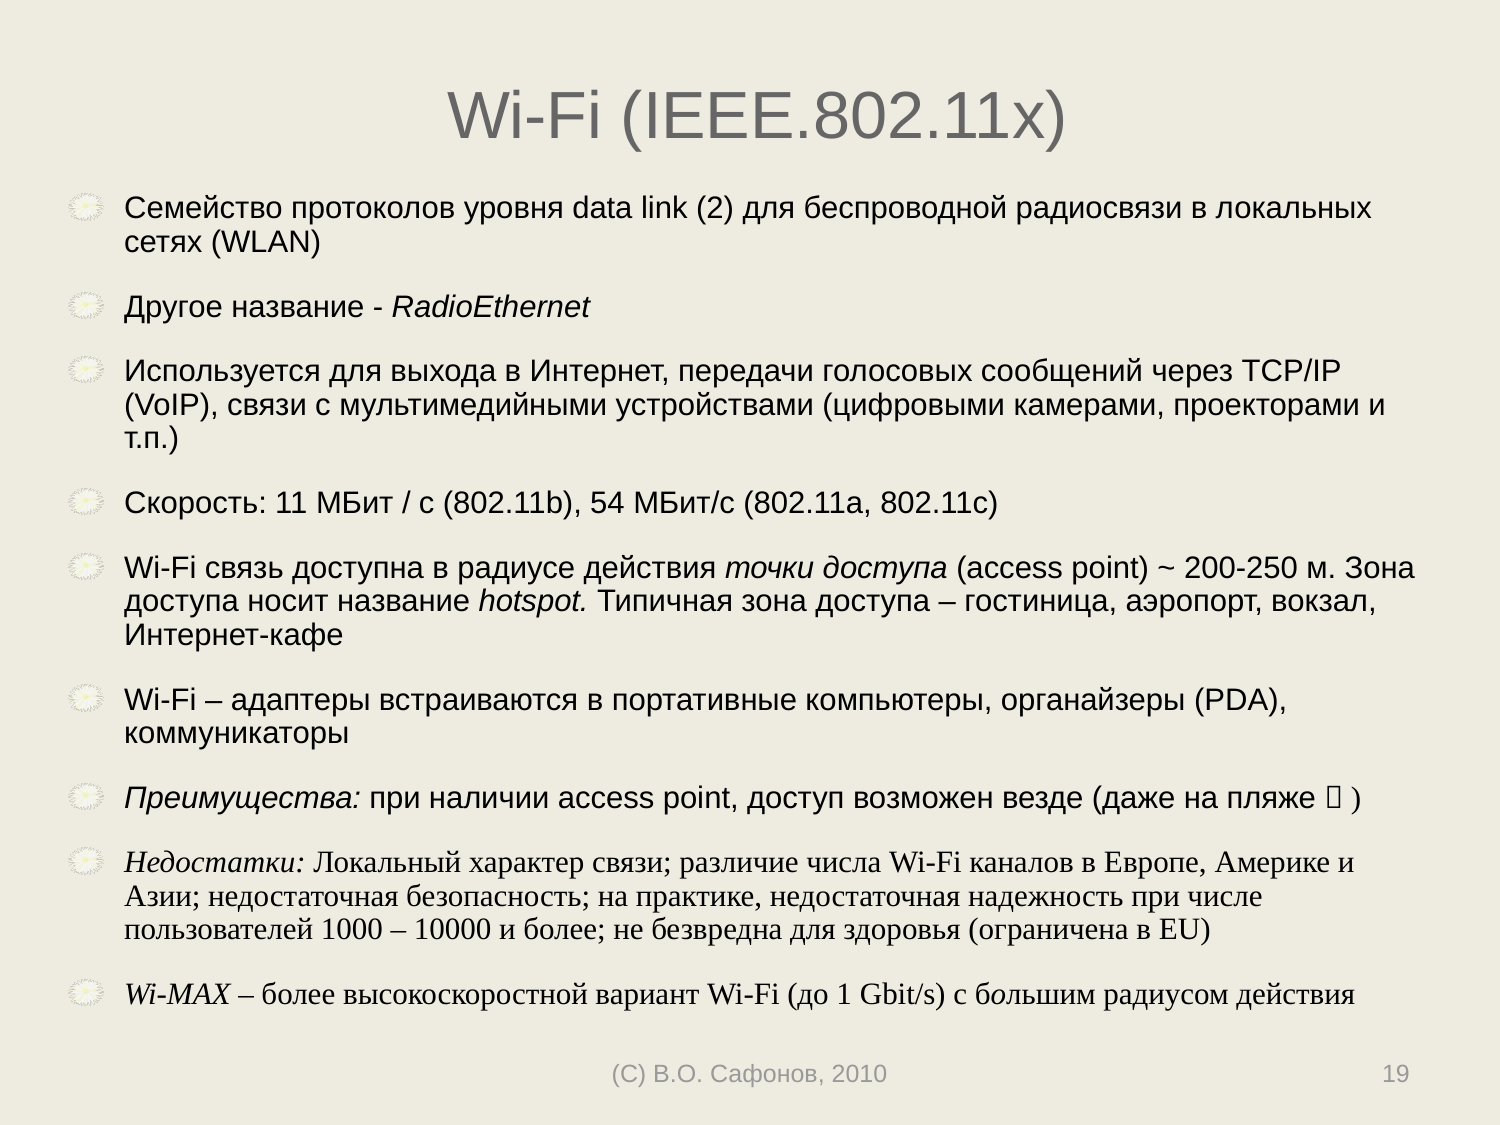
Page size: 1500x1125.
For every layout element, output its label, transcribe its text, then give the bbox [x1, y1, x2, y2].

picture [68, 979, 104, 1006]
slide_number 19 [1074, 1042, 1425, 1103]
picture [68, 193, 104, 221]
picture [68, 356, 104, 383]
picture [68, 684, 104, 712]
title Wi-Fi (IEEE.802.11x) [64, 39, 1451, 185]
picture [68, 488, 104, 515]
list Семейство протоколов уровня data link (2) для беспроводной радиосвязи в локальных сетях (WLAN) Другое название - RadioEthernet Используется для выхода в Интернет, передачи голосовых сообщений через TCP/IP (VoIP), связи с мультимедийными устройствами (цифровыми камерами, проекторами и т.п.) Скорость: 11 МБит / с (802.11b), 54 МБит/с (802.11a, 802.11c) Wi-Fi связь доступна в радиусе действия точки доступа (access point) ~ 200-250 м. Зона доступа носит название hotspot. Типичная зона доступа – гостиница, аэропорт, вокзал, Интернет-кафе Wi-Fi – адаптеры встраиваются в портативные компьютеры, органайзеры (PDA), коммуникаторы Преимущества: при наличии access point, доступ возможен везде (даже на пляже  ) Недостатки: Локальный характер связи; различие числа Wi-Fi каналов в Европе, Америке и Азии; недостаточная безопасность; на практике, недостаточная надежность при числе пользователей 1000 – 10000 и более; не безвредна для здоровья (ограничена в EU) Wi-MAX – более высокоскоростной вариант Wi-Fi (до 1 Gbit/s) с большим радиусом действия [53, 184, 1447, 1024]
picture [68, 292, 104, 319]
picture [68, 783, 104, 810]
picture [68, 847, 104, 875]
picture [68, 553, 104, 580]
footer (C) В.О. Сафонов, 2010 [512, 1042, 988, 1103]
